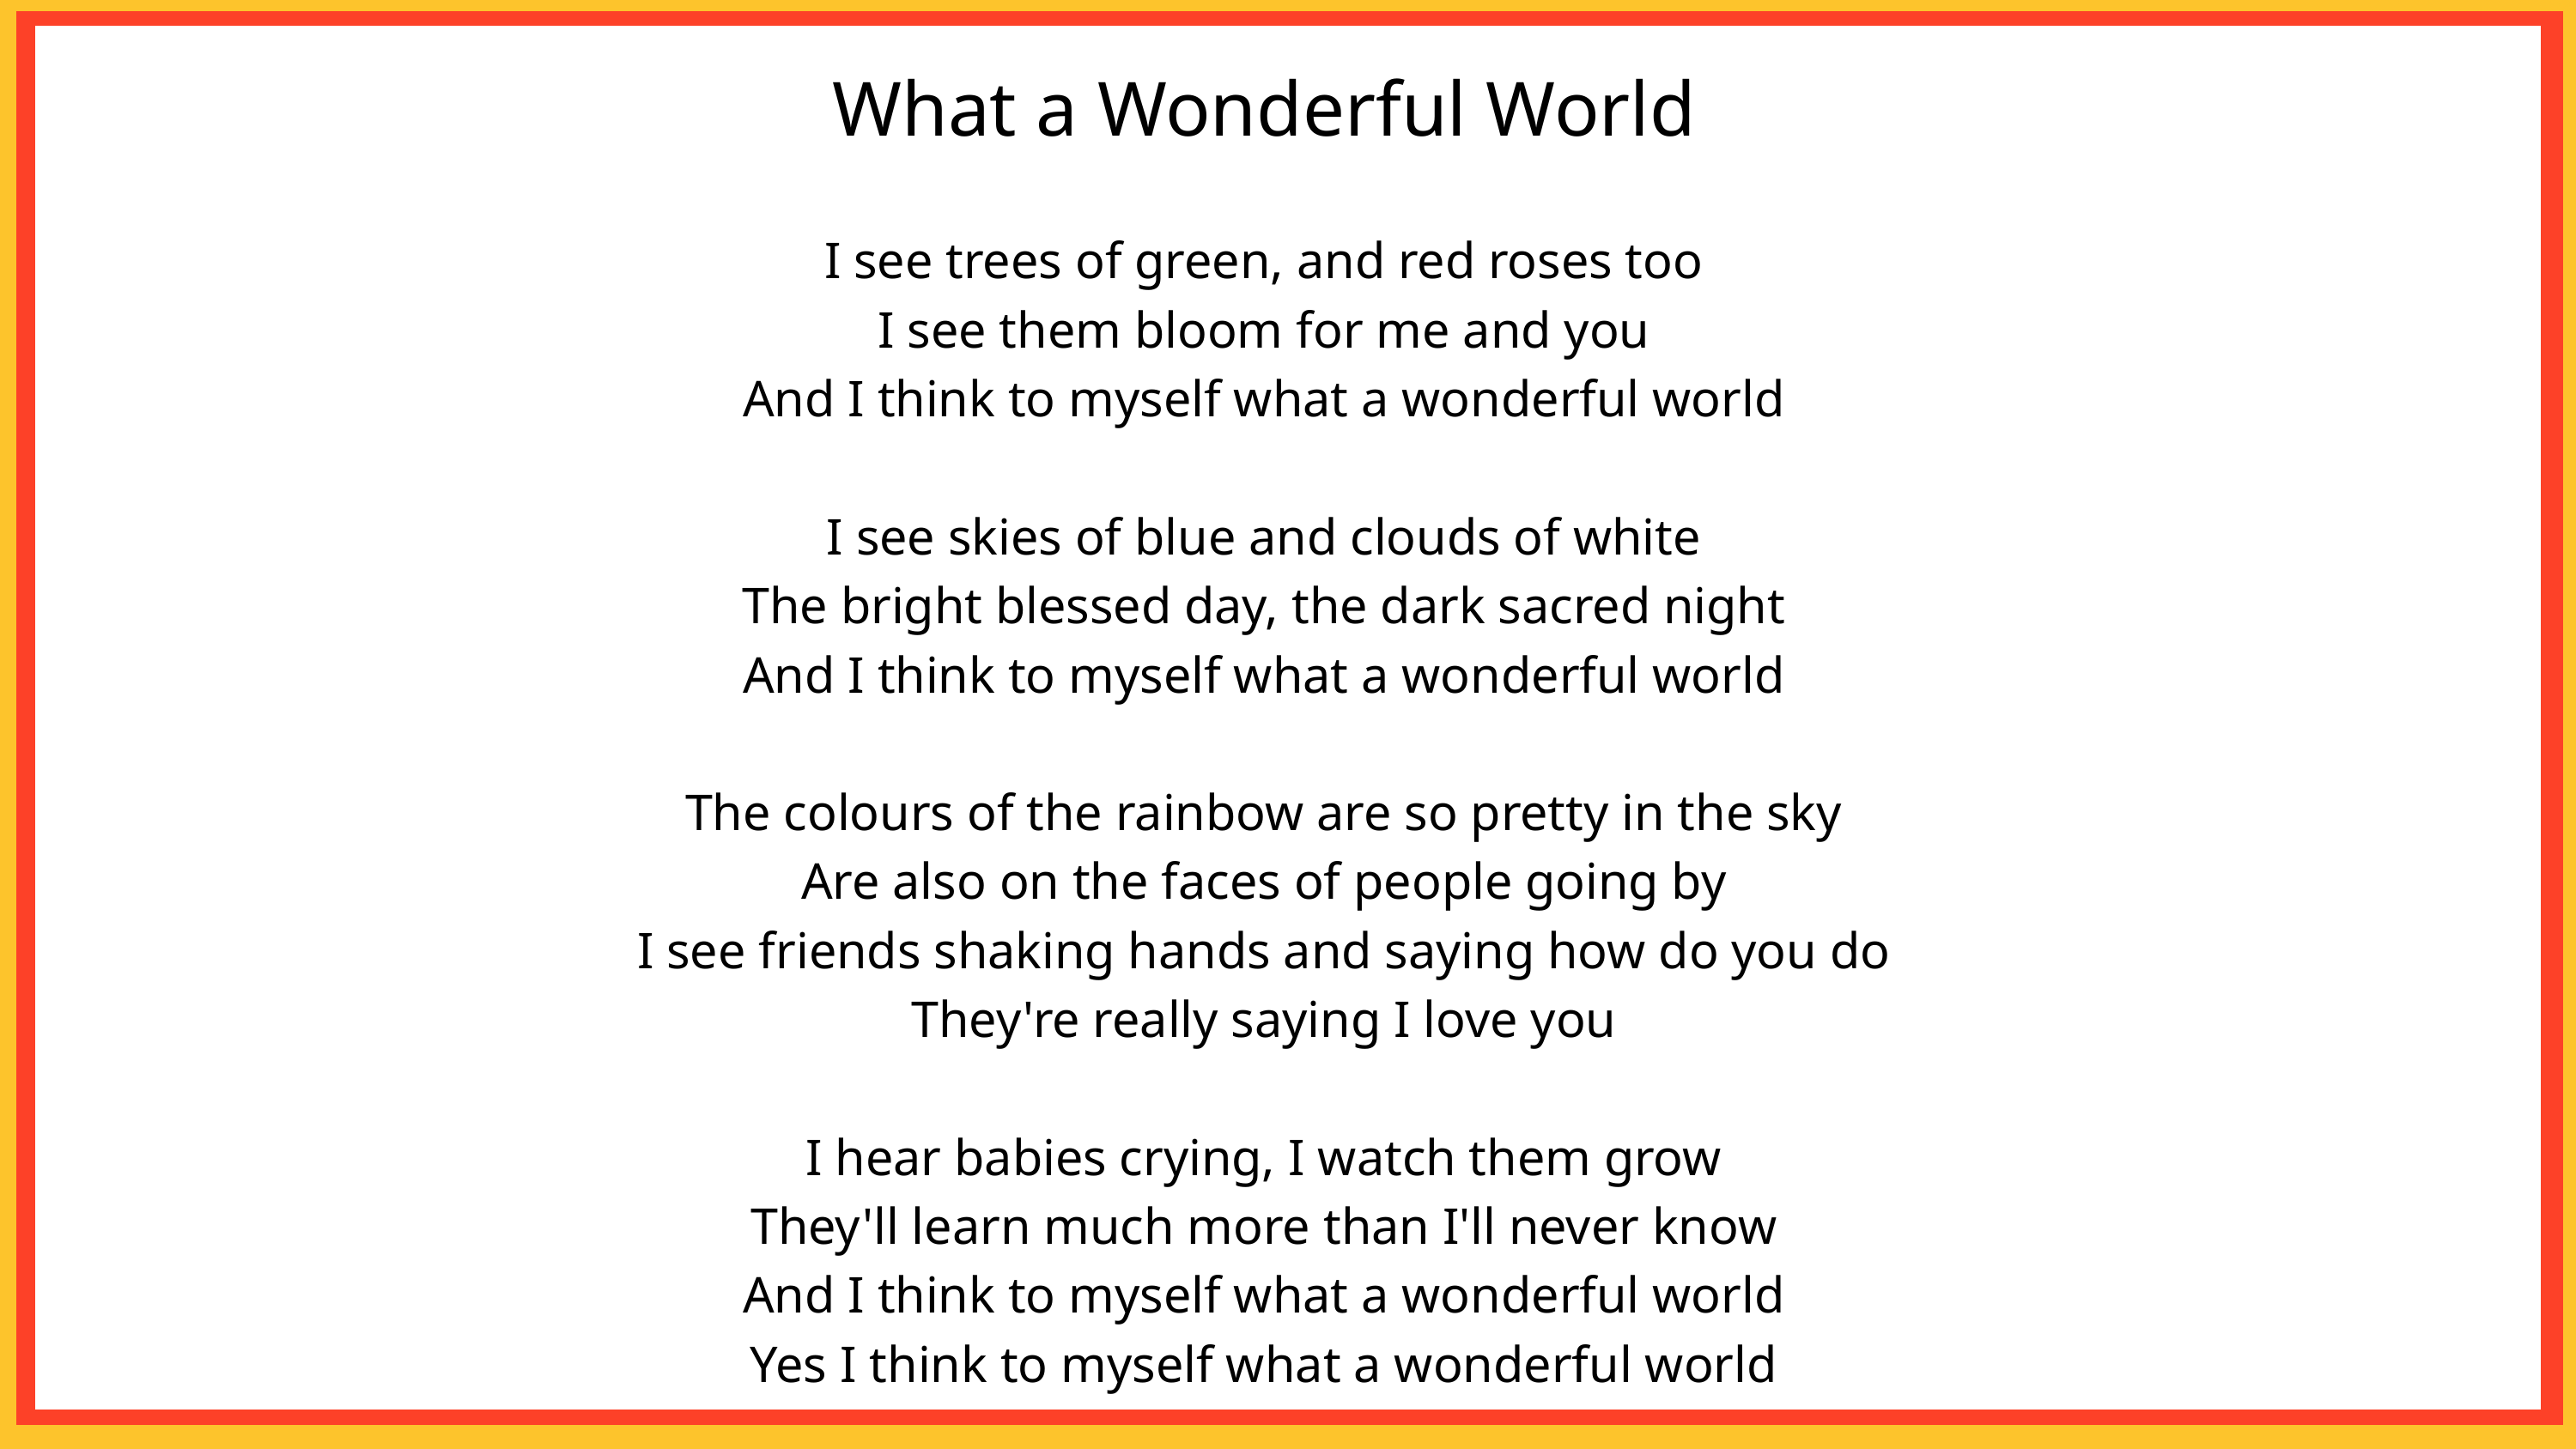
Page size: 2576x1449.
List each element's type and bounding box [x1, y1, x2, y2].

text_box [15, 10, 2564, 1426]
text_box [34, 26, 2541, 1410]
